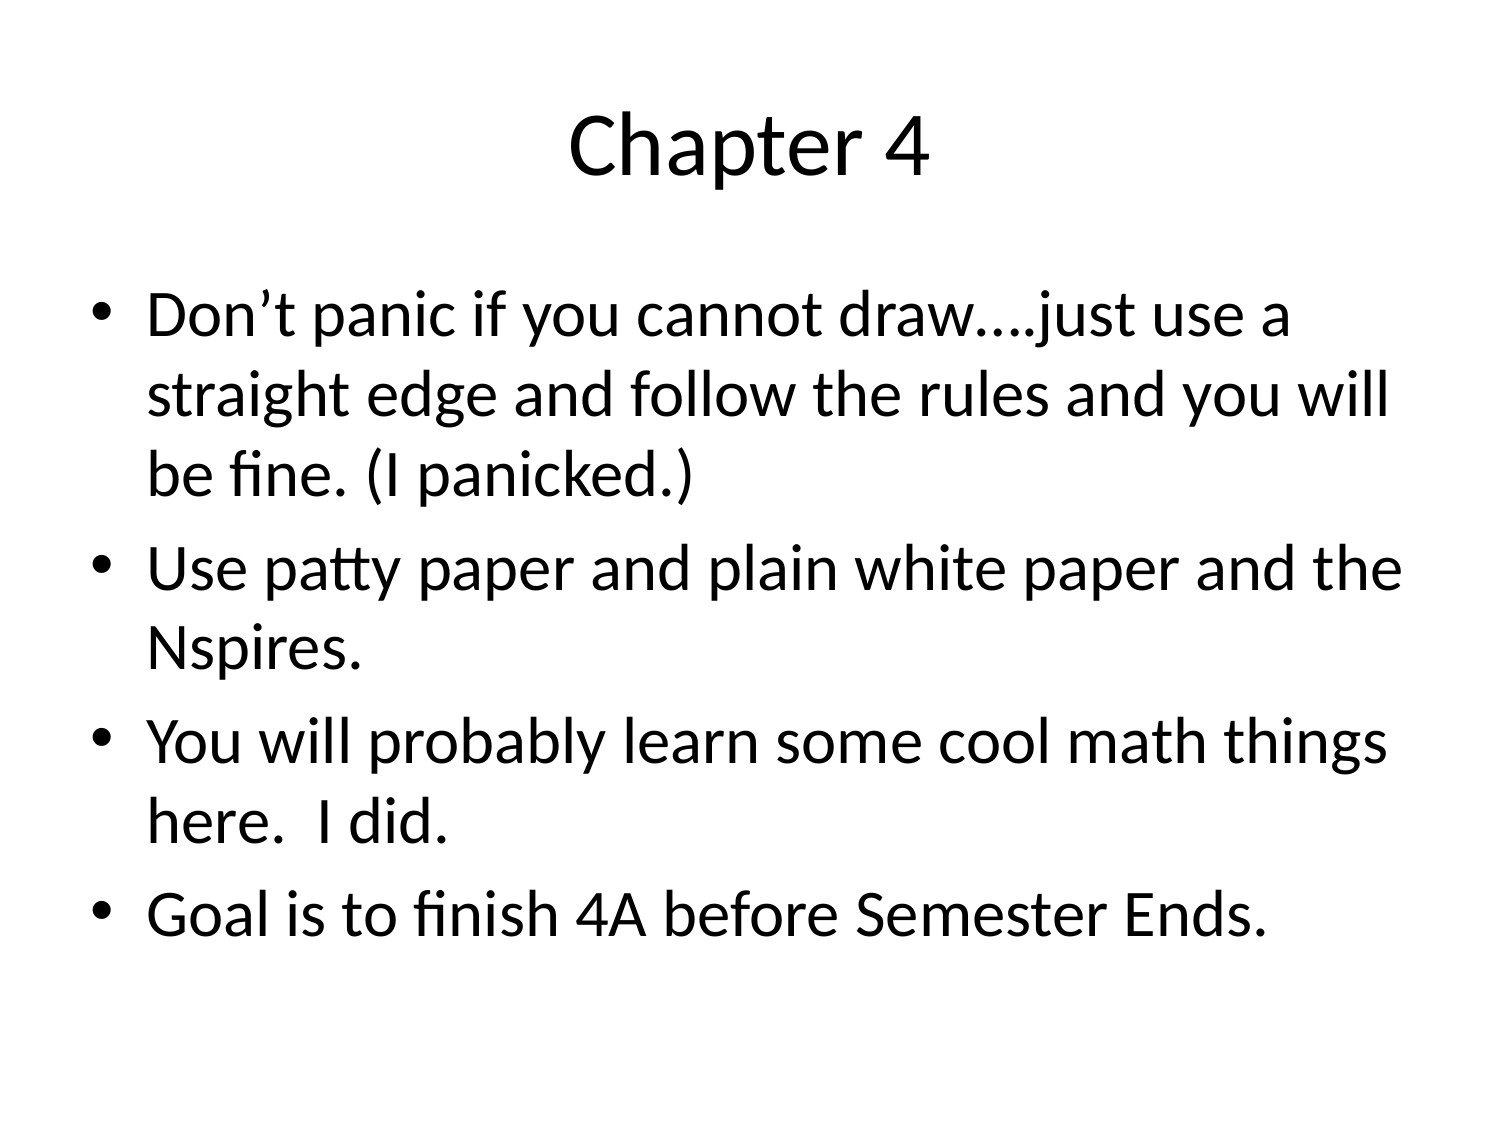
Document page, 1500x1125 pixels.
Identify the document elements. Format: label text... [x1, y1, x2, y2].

list Don’t panic if you cannot draw….just use a straight edge and follow the rules and you will be fine. (I panicked.) Use patty paper and plain white paper and the Nspires. You will probably learn some cool math things here. I did. Goal is to finish 4A before Semester Ends. [75, 262, 1425, 1005]
title Chapter 4 [75, 45, 1425, 233]
